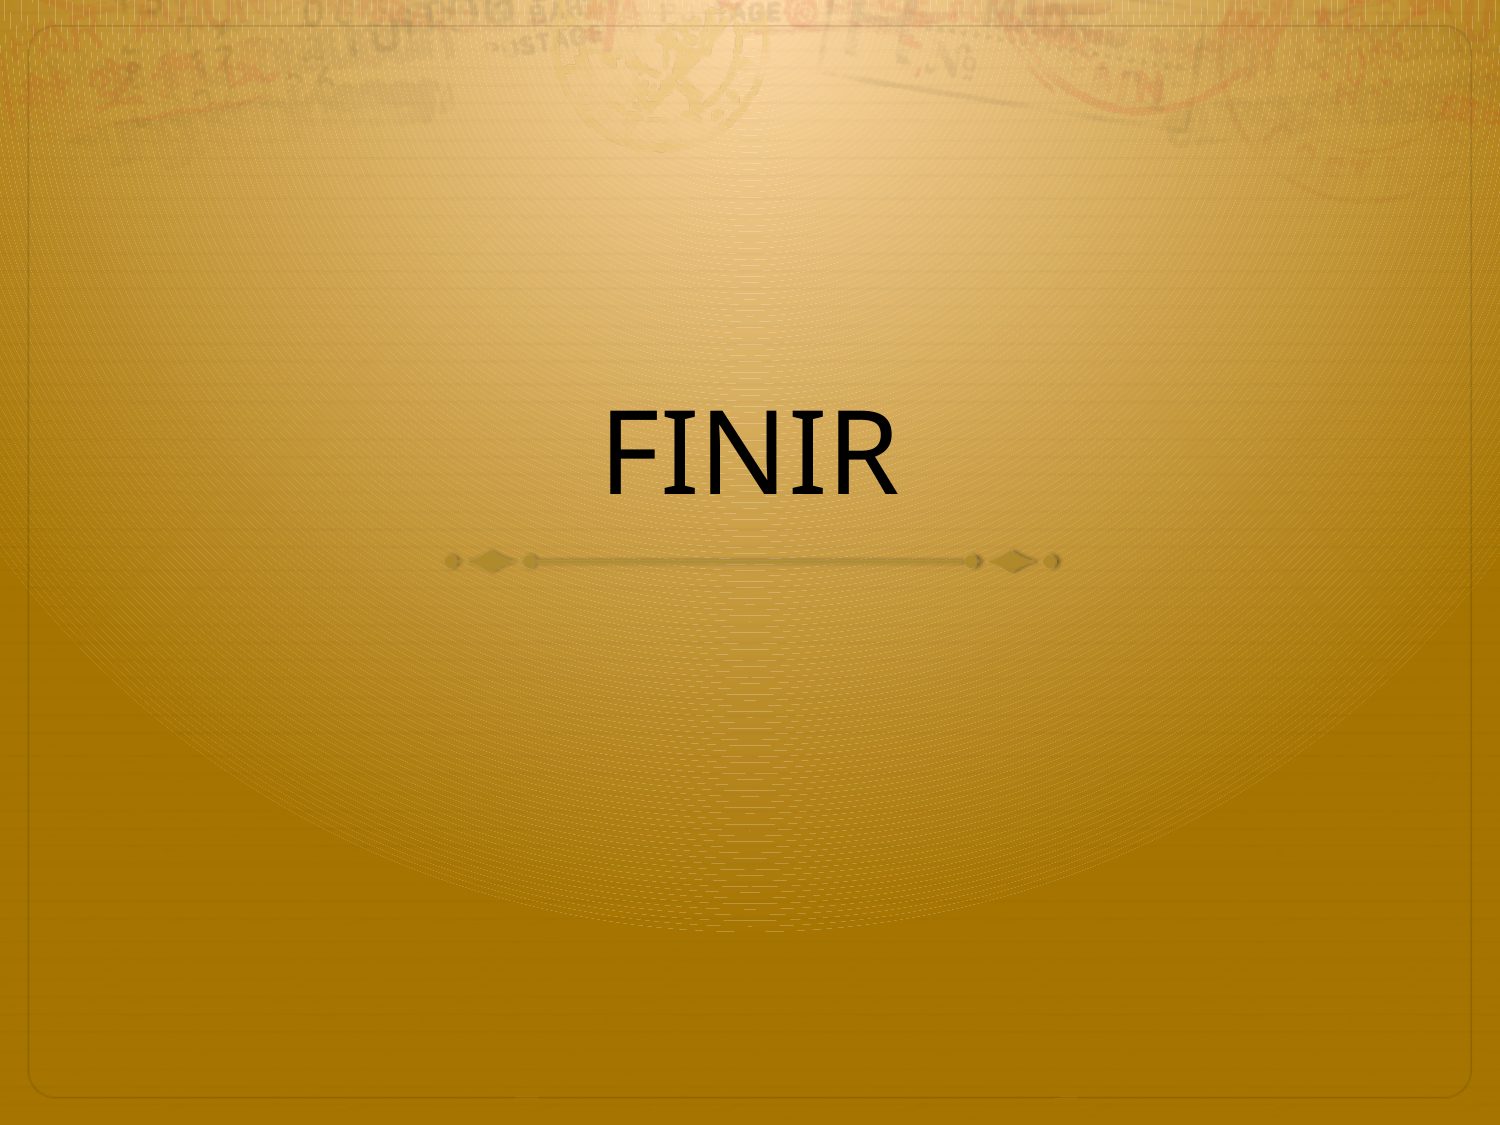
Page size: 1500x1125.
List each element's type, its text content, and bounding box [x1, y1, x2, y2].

title FINIR [93, 210, 1407, 525]
picture [0, 0, 1500, 1125]
